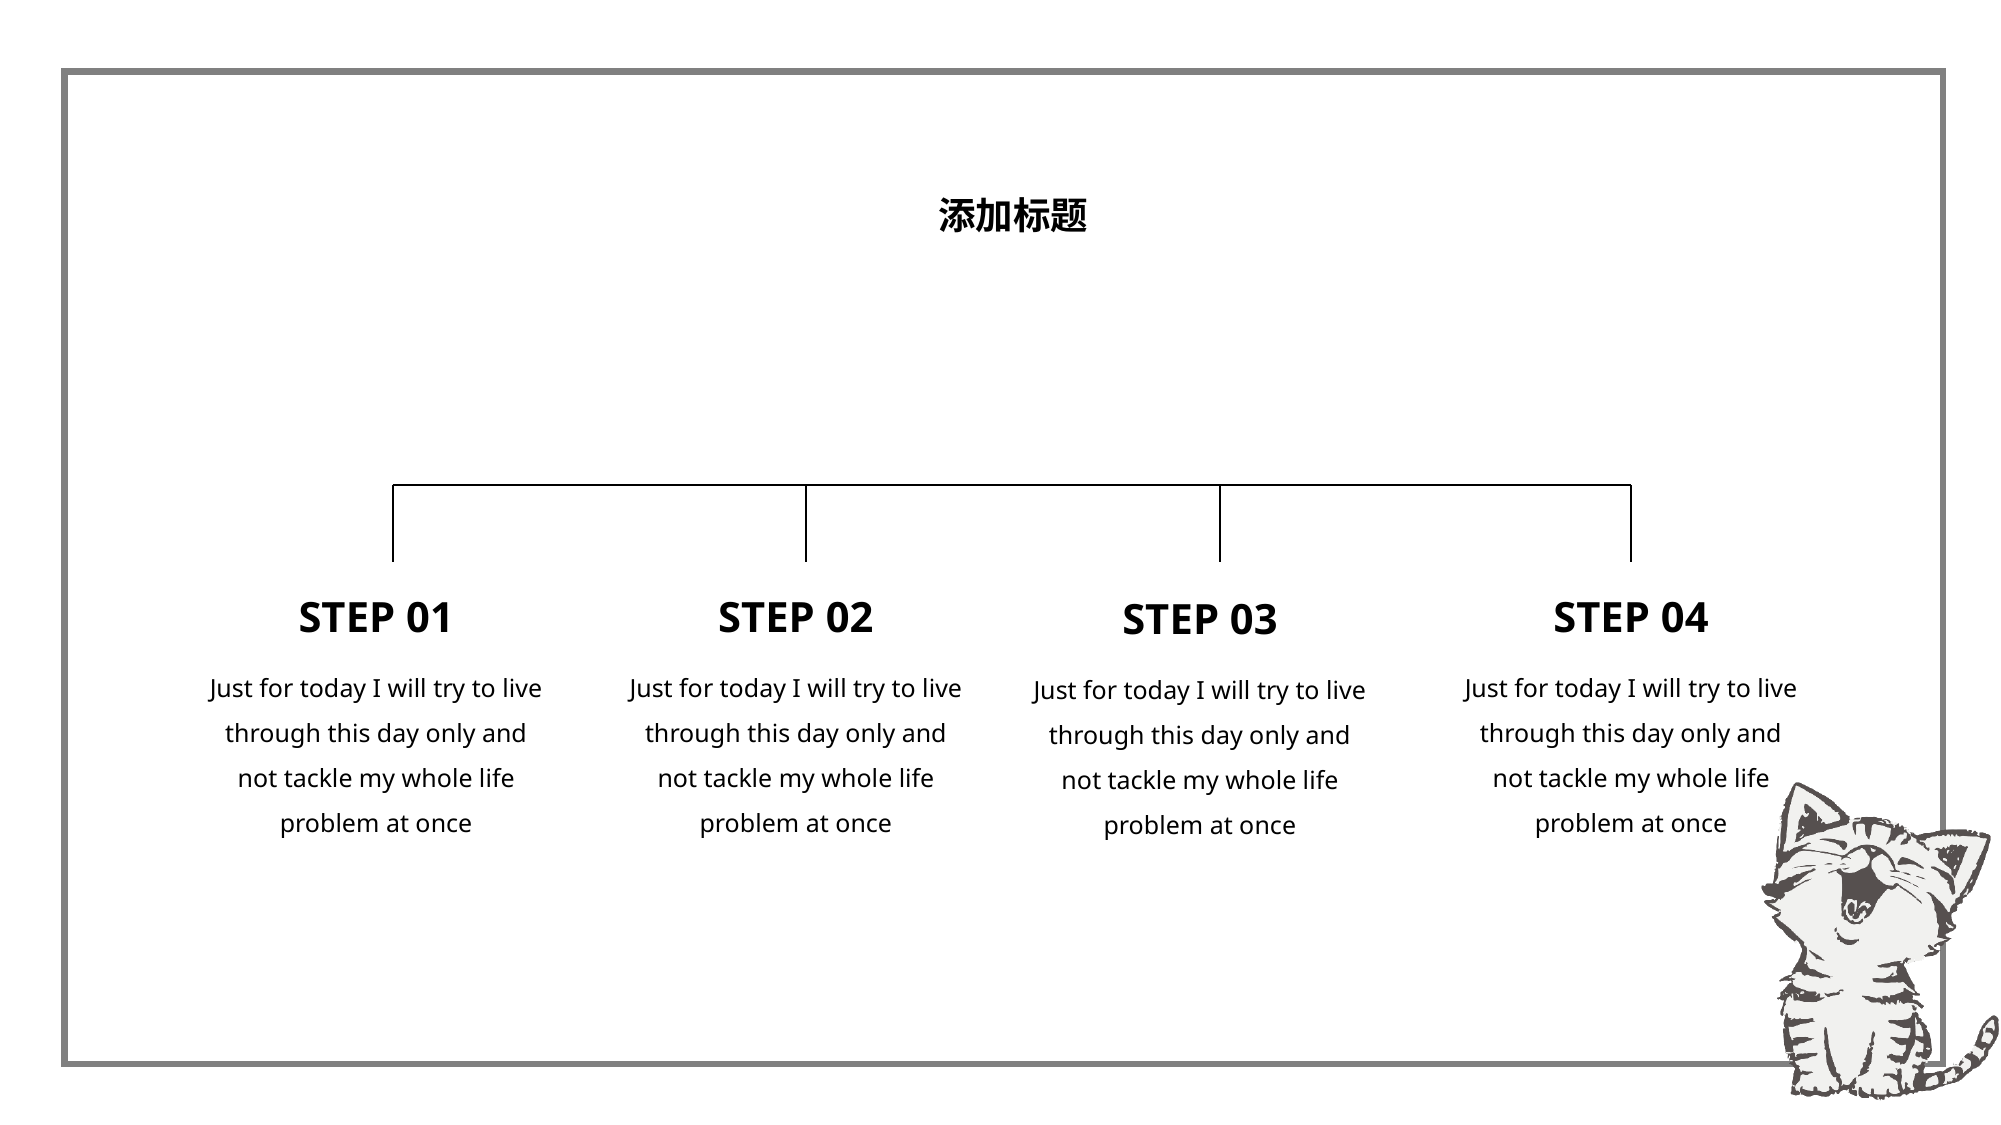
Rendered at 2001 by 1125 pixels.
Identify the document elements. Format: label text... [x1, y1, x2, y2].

text_box STEP 02 [625, 583, 967, 648]
text_box Just for today I will try to live through this day only and not tackle my whole life problem at once [609, 650, 983, 845]
text_box Just for today I will try to live through this day only and not tackle my whole life problem at once [190, 650, 563, 845]
text_box Just for today I will try to live through this day only and not tackle my whole life problem at once [1013, 652, 1387, 847]
text_box STEP 01 [205, 583, 547, 648]
text_box Just for today I will try to live through this day only and not tackle my whole life problem at once [1445, 650, 1818, 845]
text_box STEP 03 [1029, 585, 1371, 650]
text_box 添加标题 [750, 184, 1277, 245]
text_box [64, 70, 1944, 1065]
text_box STEP 04 [1460, 583, 1802, 648]
picture [1673, 733, 2000, 1125]
